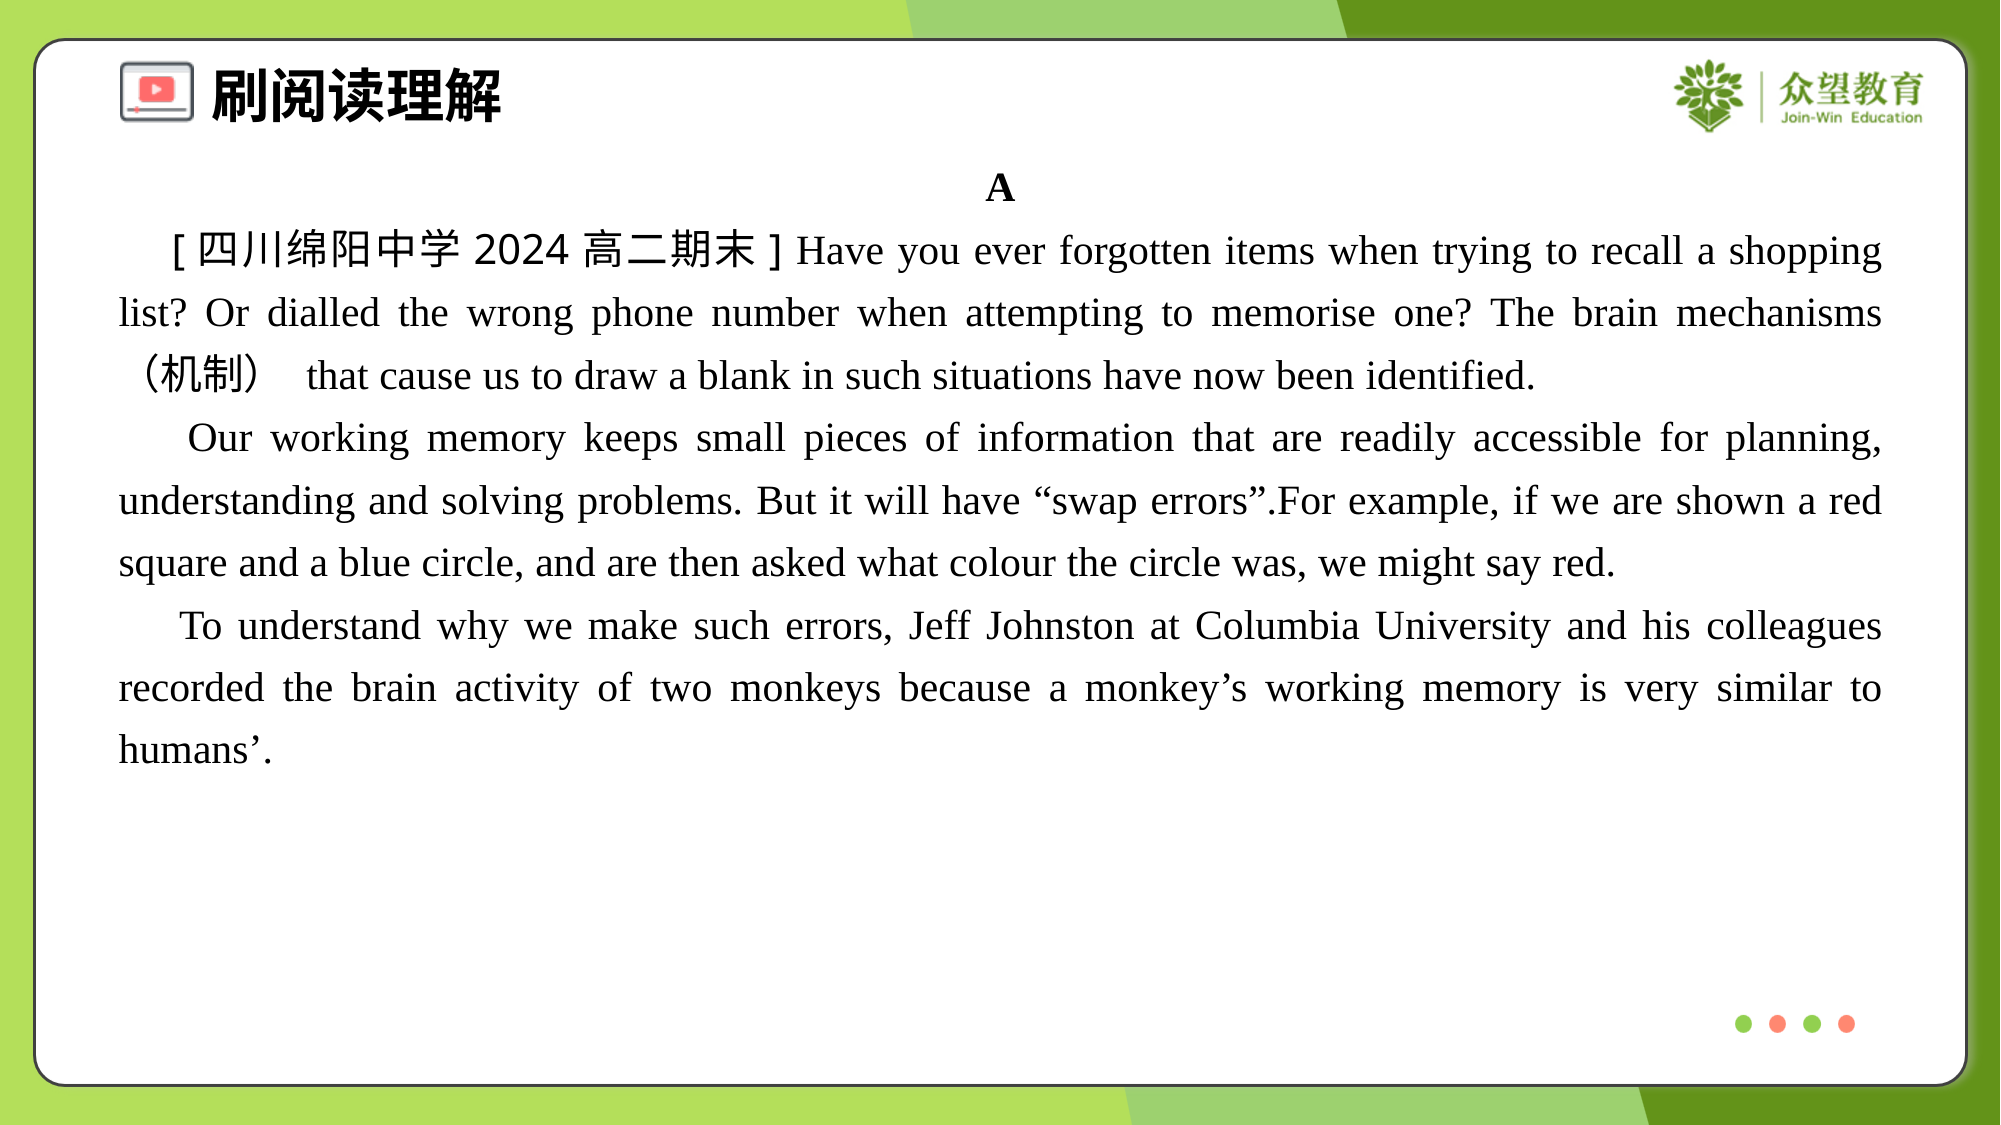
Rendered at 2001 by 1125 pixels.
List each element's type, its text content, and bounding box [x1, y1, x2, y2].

picture [0, 0, 2000, 1125]
text_box A [四川绵阳中学2024高二期末] Have you ever forgotten items when trying to recall a shopping list? Or dialled the wrong phone number when attempting to memorise one? The brain mechanisms （机制） that cause us to draw a blank in such situations have now been identified. Our working memory keeps small pieces of information that are readily accessible for planning, understanding and solving problems. But it will have “swap errors”.For example, if we are shown a red square and a blue circle, and are then asked what colour the circle was, we might say red. To understand why we make such errors, Jeff Johnston at Columbia University and his colleagues recorded the brain activity of two monkeys because a monkey’s working memory is very similar to humans’. [118, 147, 1883, 830]
